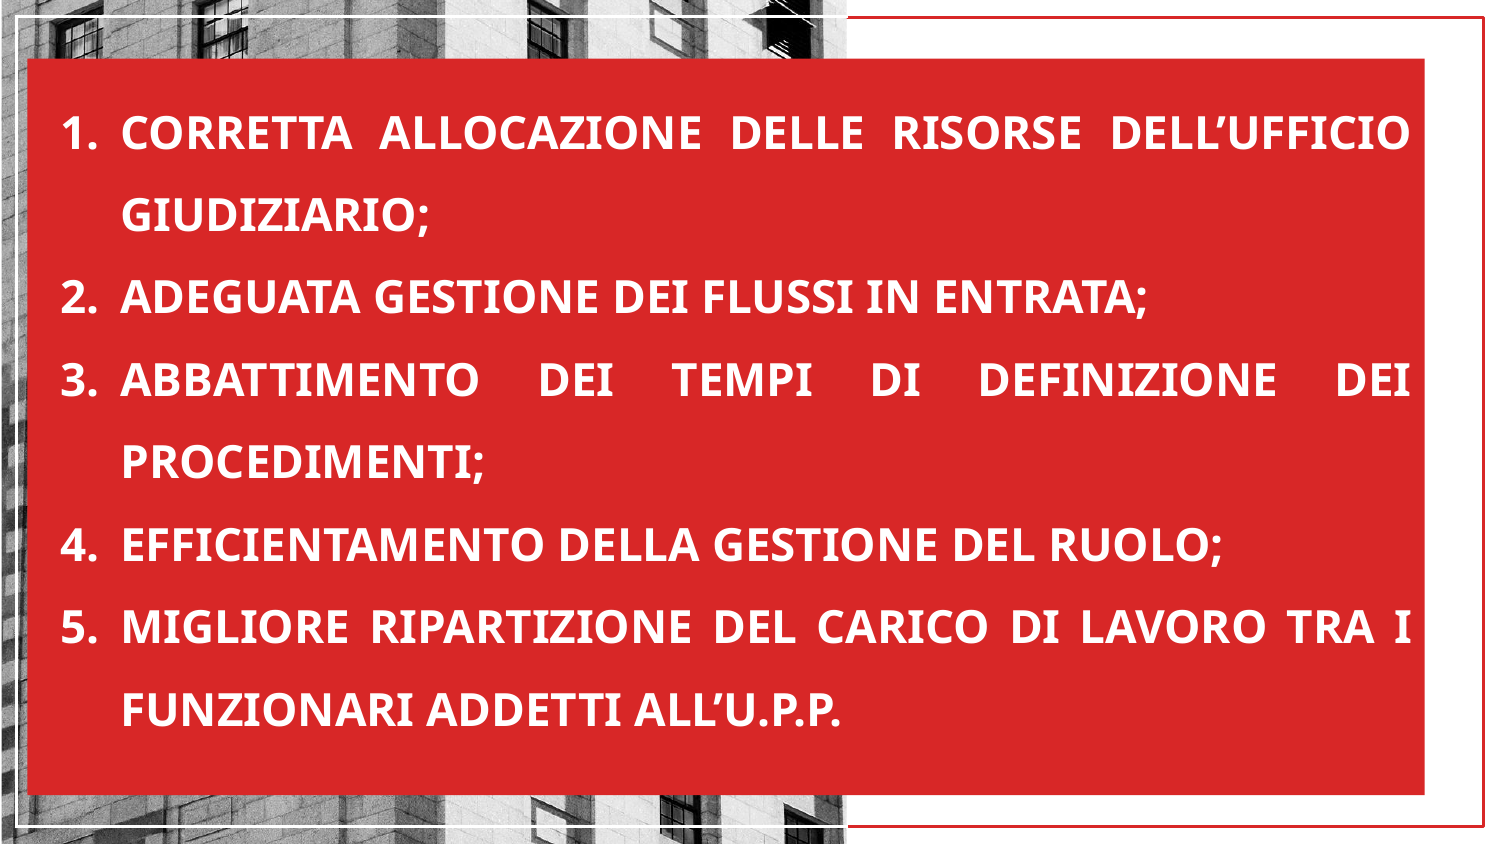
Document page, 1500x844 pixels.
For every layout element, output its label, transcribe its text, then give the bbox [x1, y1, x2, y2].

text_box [14, 16, 849, 827]
picture [1, 0, 847, 844]
subtitle CORRETTA ALLOCAZIONE DELLE RISORSE DELL’UFFICIO GIUDIZIARIO; ADEGUATA GESTIONE DEI FLUSSI IN ENTRATA; ABBATTIMENTO DEI TEMPI DI DEFINIZIONE DEI PROCEDIMENTI; EFFICIENTAMENTO DELLA GESTIONE DEL RUOLO; MIGLIORE RIPARTIZIONE DEL CARICO DI LAVORO TRA I FUNZIONARI ADDETTI ALL’U.P.P. [854, 58, 1428, 796]
